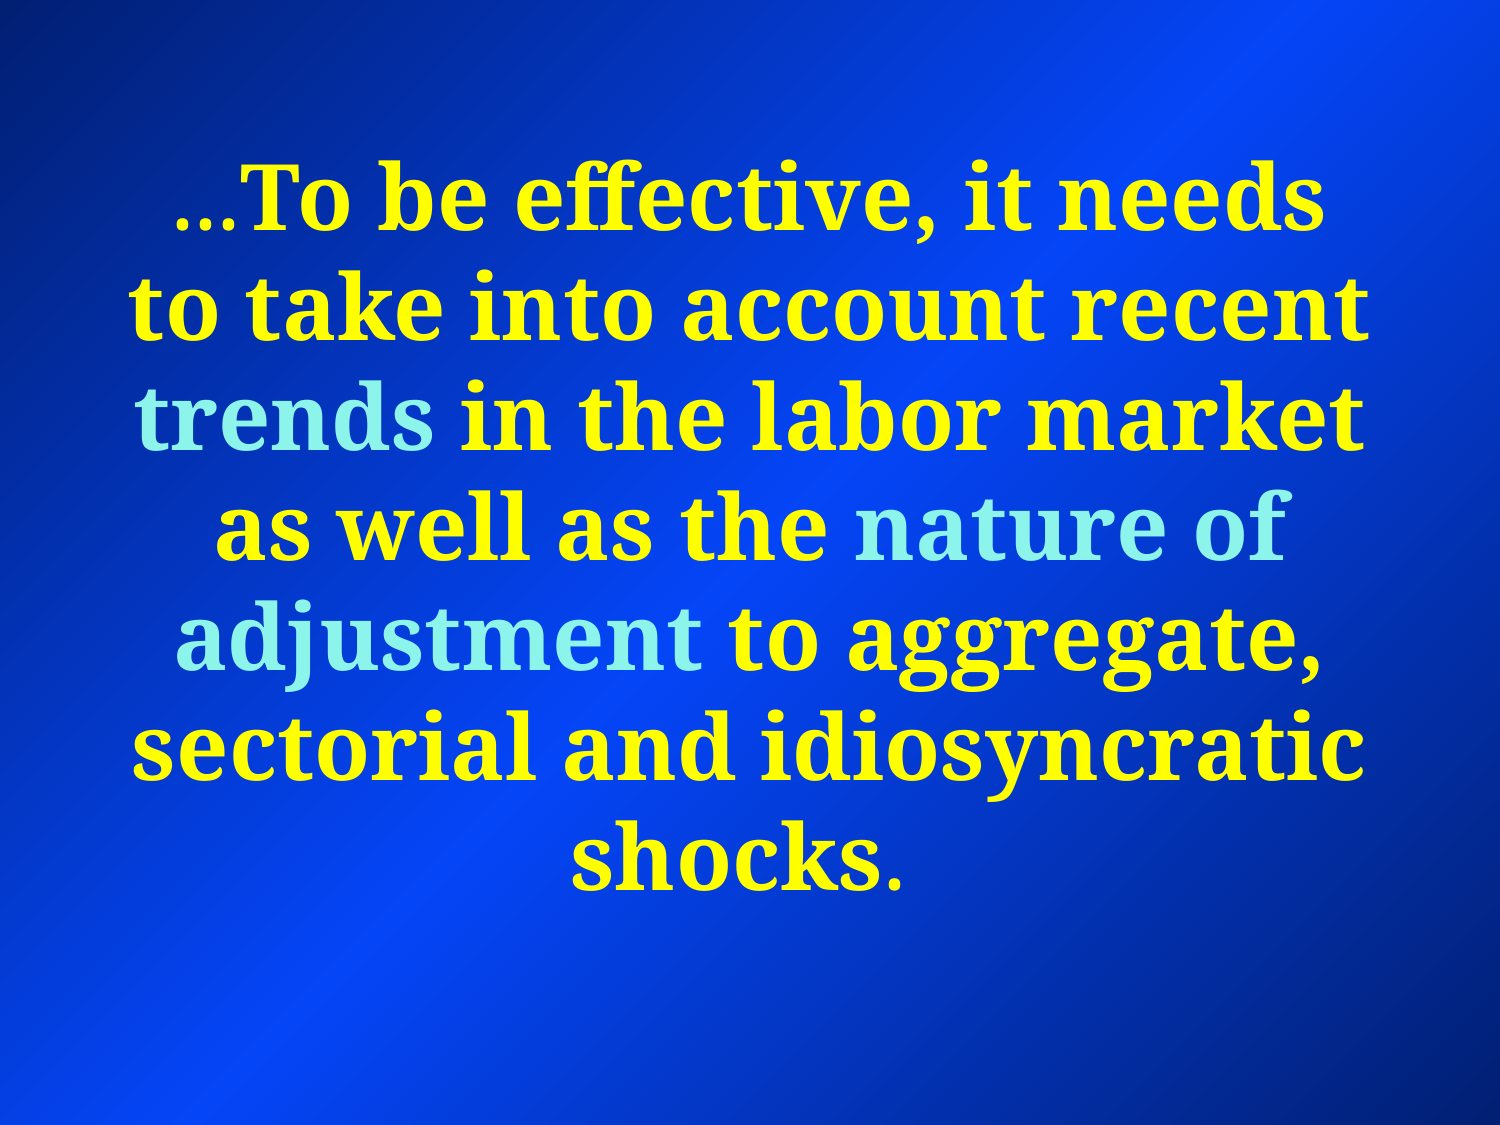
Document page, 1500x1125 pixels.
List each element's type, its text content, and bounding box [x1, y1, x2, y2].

title ...To be effective, it needs to take into account recent trends in the labor market as well as the nature of adjustment to aggregate, sectorial and idiosyncratic shocks. [112, 374, 1388, 563]
